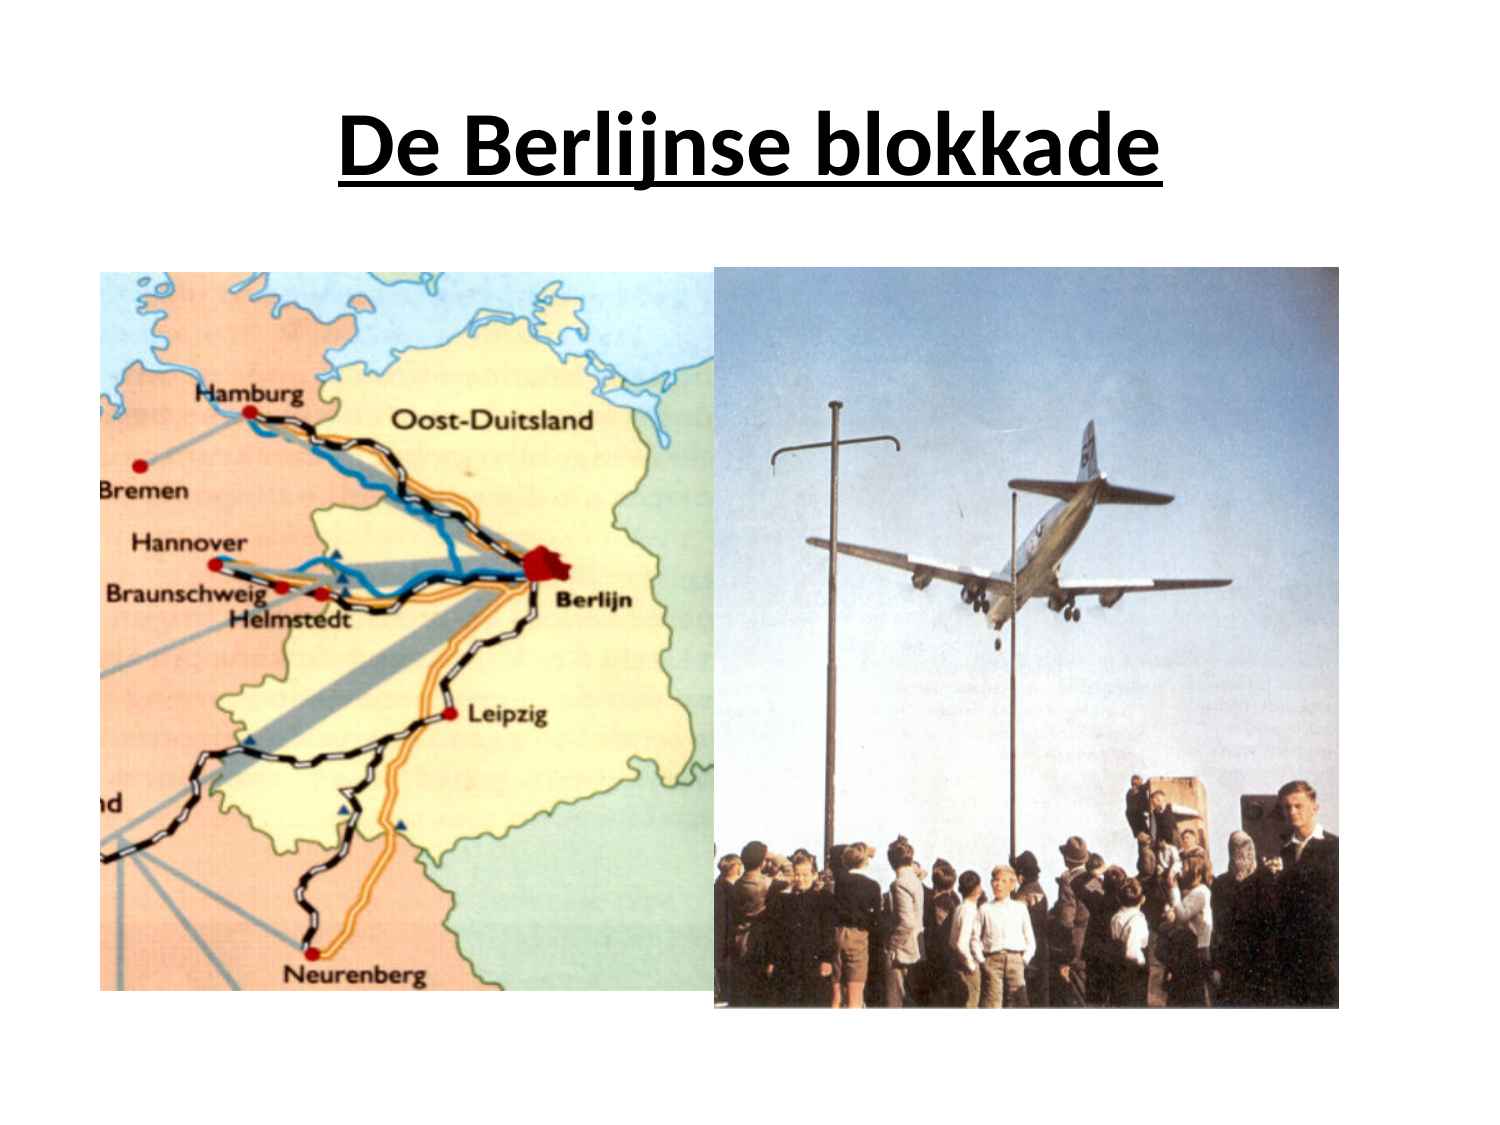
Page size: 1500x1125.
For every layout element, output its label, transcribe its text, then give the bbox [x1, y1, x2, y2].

picture [100, 266, 1339, 1009]
title De Berlijnse blokkade [75, 45, 1425, 233]
